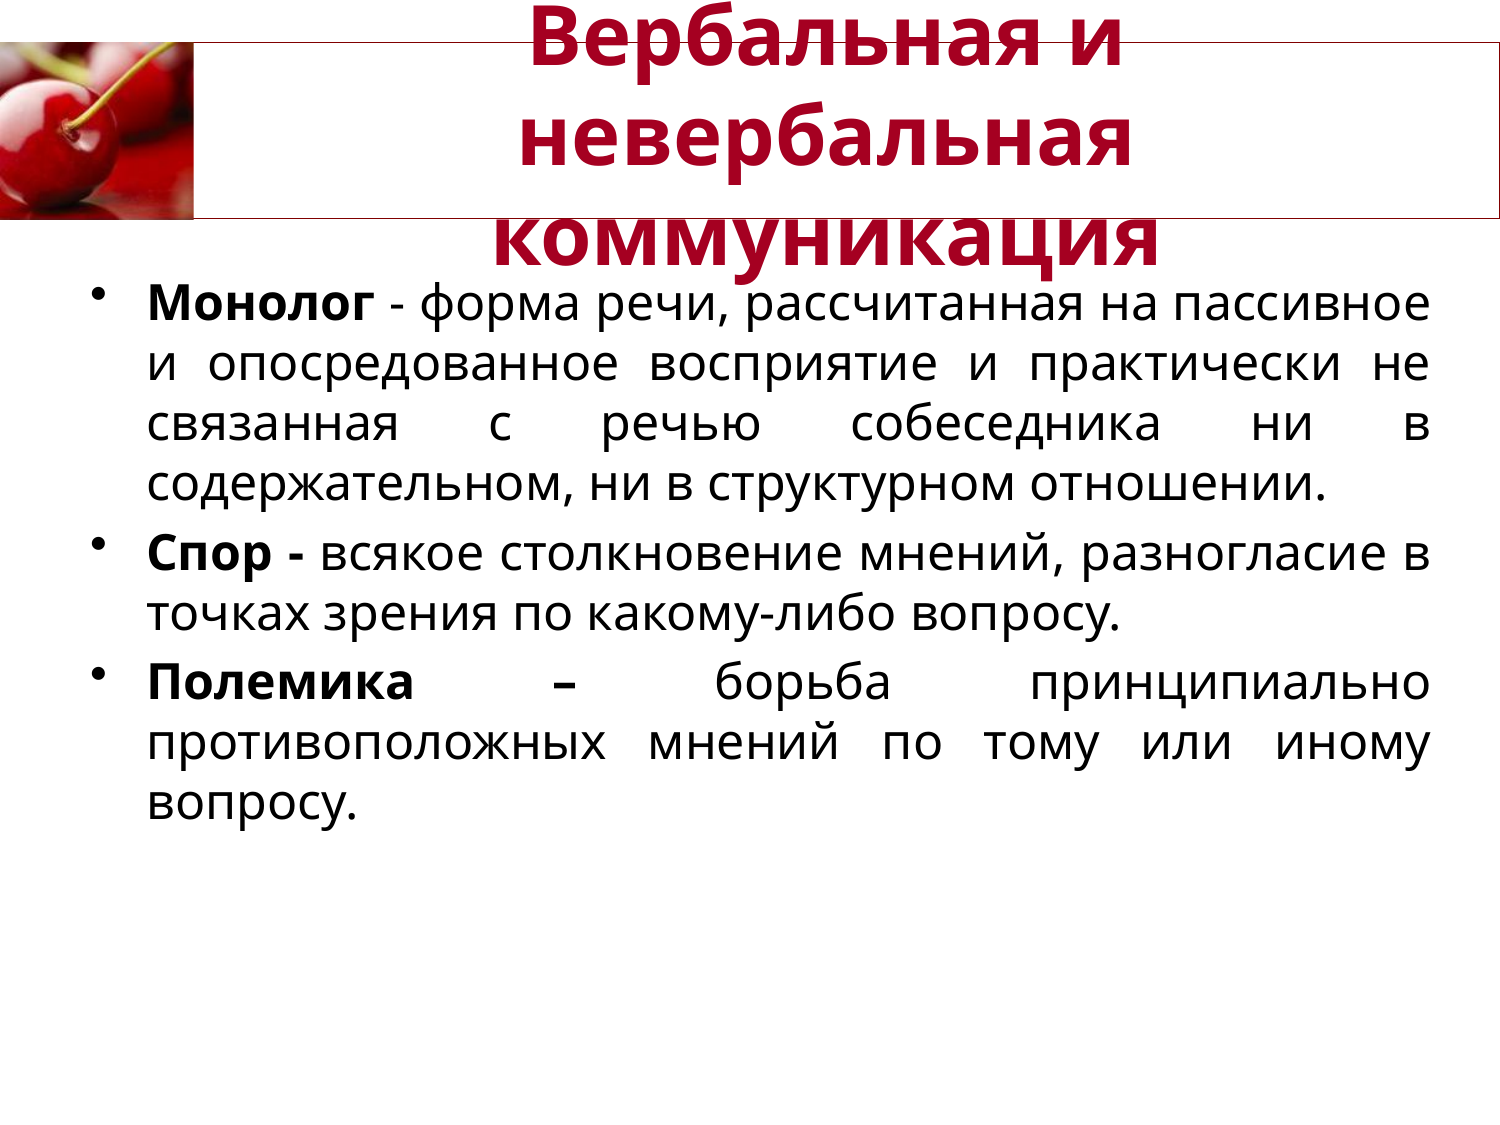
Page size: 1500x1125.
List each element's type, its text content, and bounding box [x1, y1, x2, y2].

title Вербальная и невербальная коммуникация [206, 45, 1447, 220]
list Монолог - форма речи, рассчитанная на пассивное и опосредованное восприятие и практически не связанная с речью собеседника ни в содержательном, ни в структурном отношении. Спор - всякое столкновение мнений, разногласие в точках зрения по какому-либо вопросу. Полемика – борьба принципиально противоположных мнений по тому или иному вопросу. [75, 262, 1447, 1005]
picture [0, 42, 194, 220]
